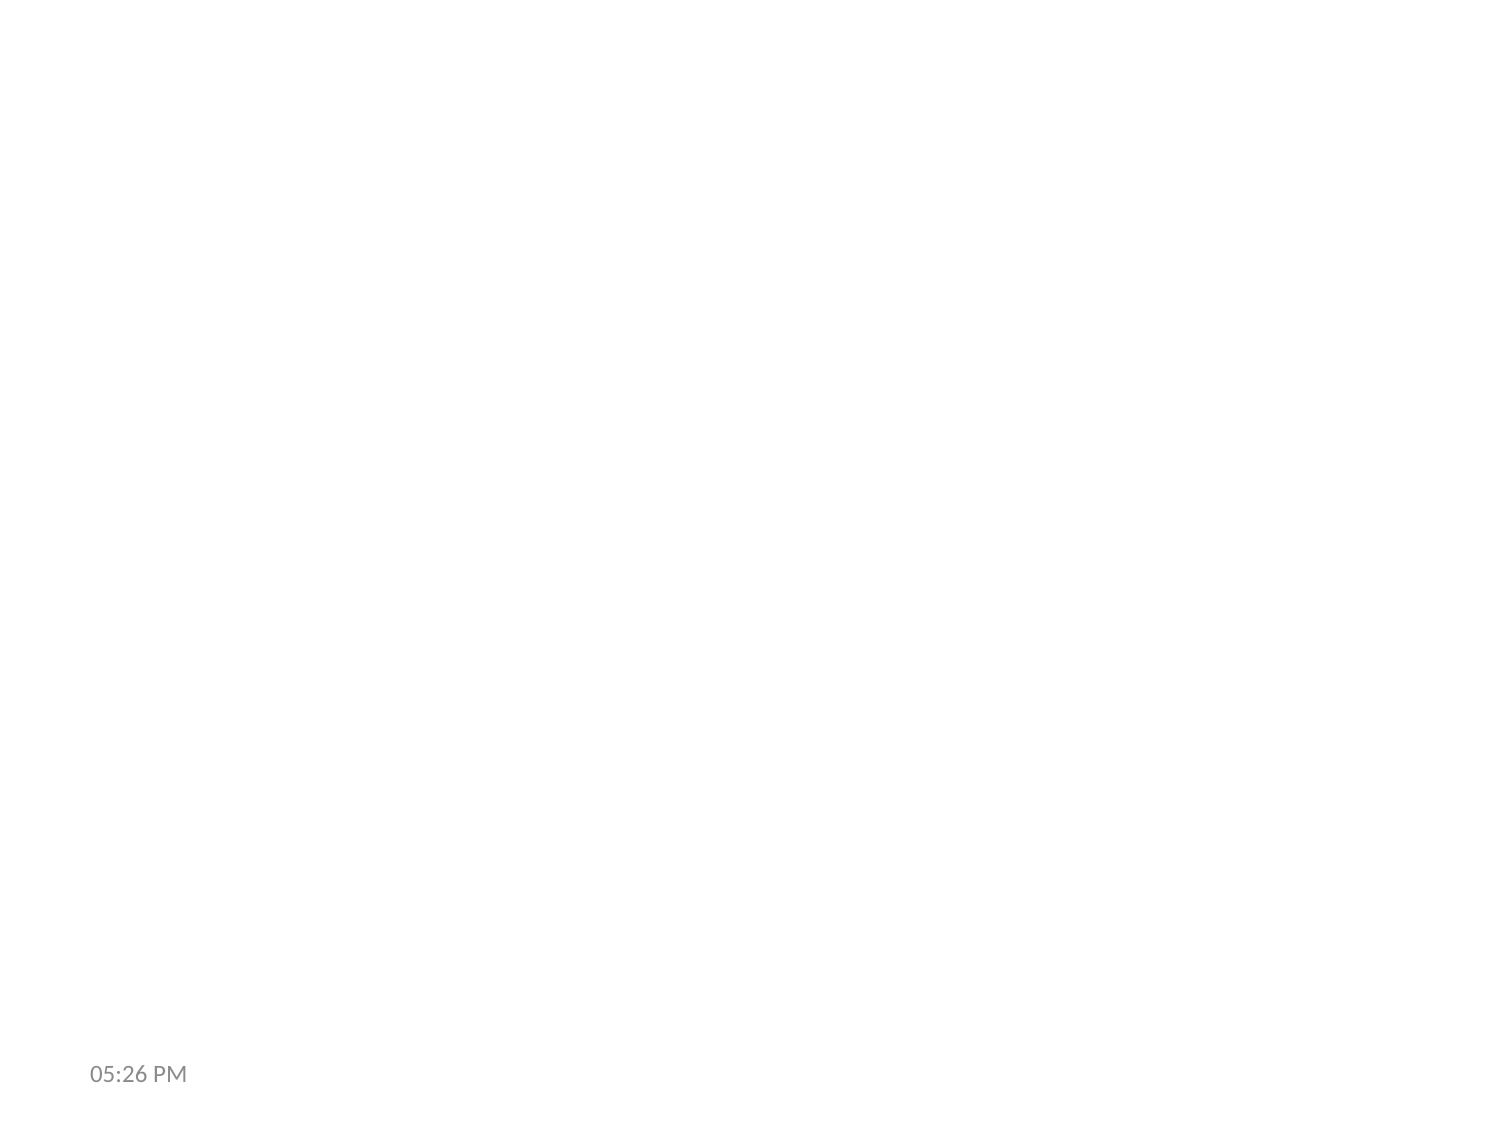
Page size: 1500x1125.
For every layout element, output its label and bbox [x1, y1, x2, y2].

slide_number [75, 1042, 425, 1103]
